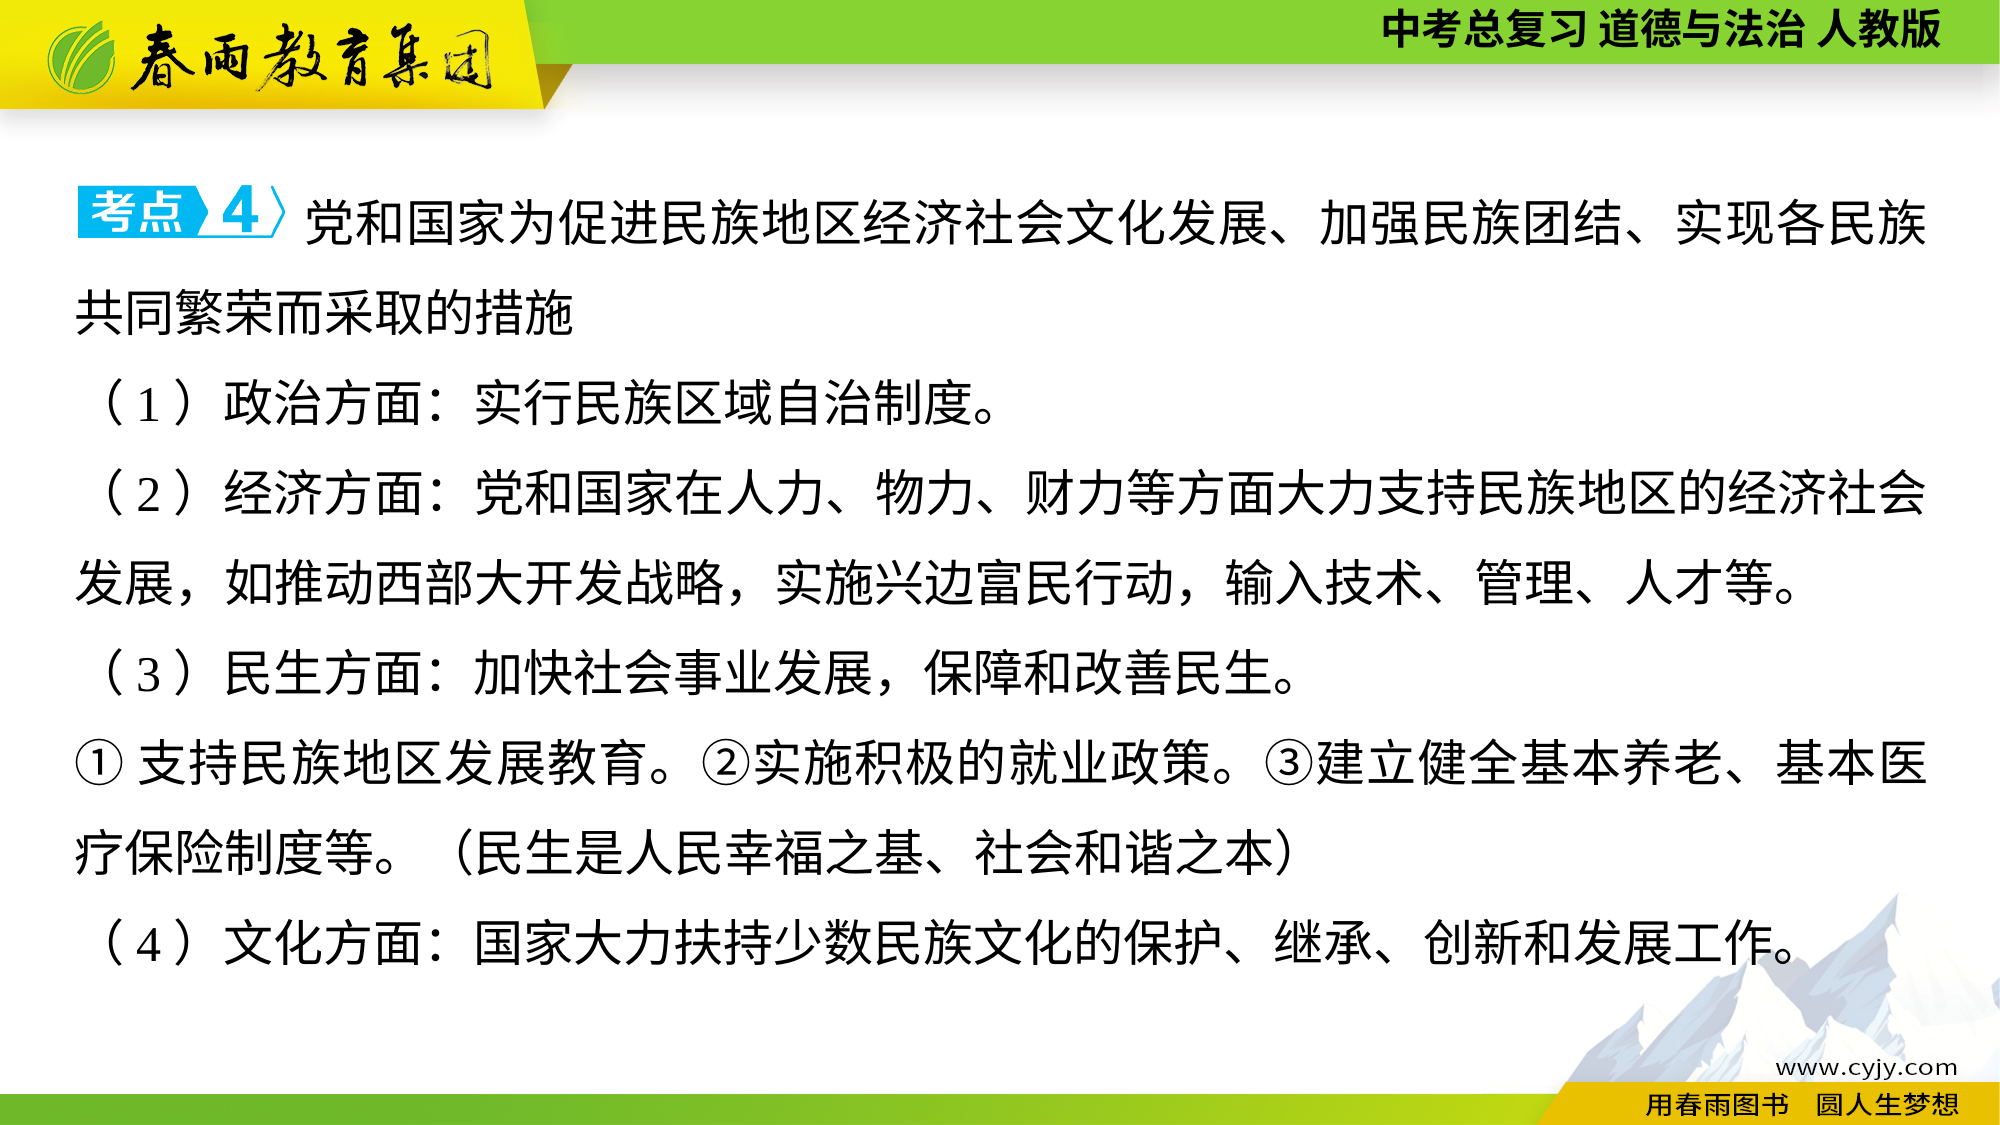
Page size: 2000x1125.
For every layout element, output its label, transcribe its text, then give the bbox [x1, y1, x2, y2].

picture [0, 0, 2000, 1125]
list 党和国家为促进民族地区经济社会文化发展、加强民族团结、实现各民族共同繁荣而采取的措施 （1）政治方面：实行民族区域自治制度。 （2）经济方面：党和国家在人力、物力、财力等方面大力支持民族地区的经济社会发展，如推动西部大开发战略，实施兴边富民行动，输入技术、管理、人才等。 （3）民生方面：加快社会事业发展，保障和改善民生。 ①支持民族地区发展教育。②实施积极的就业政策。③建立健全基本养老、基本医疗保险制度等。（民生是人民幸福之基、社会和谐之本） （4）文化方面：国家大力扶持少数民族文化的保护、继承、创新和发展工作。 [59, 154, 1944, 976]
